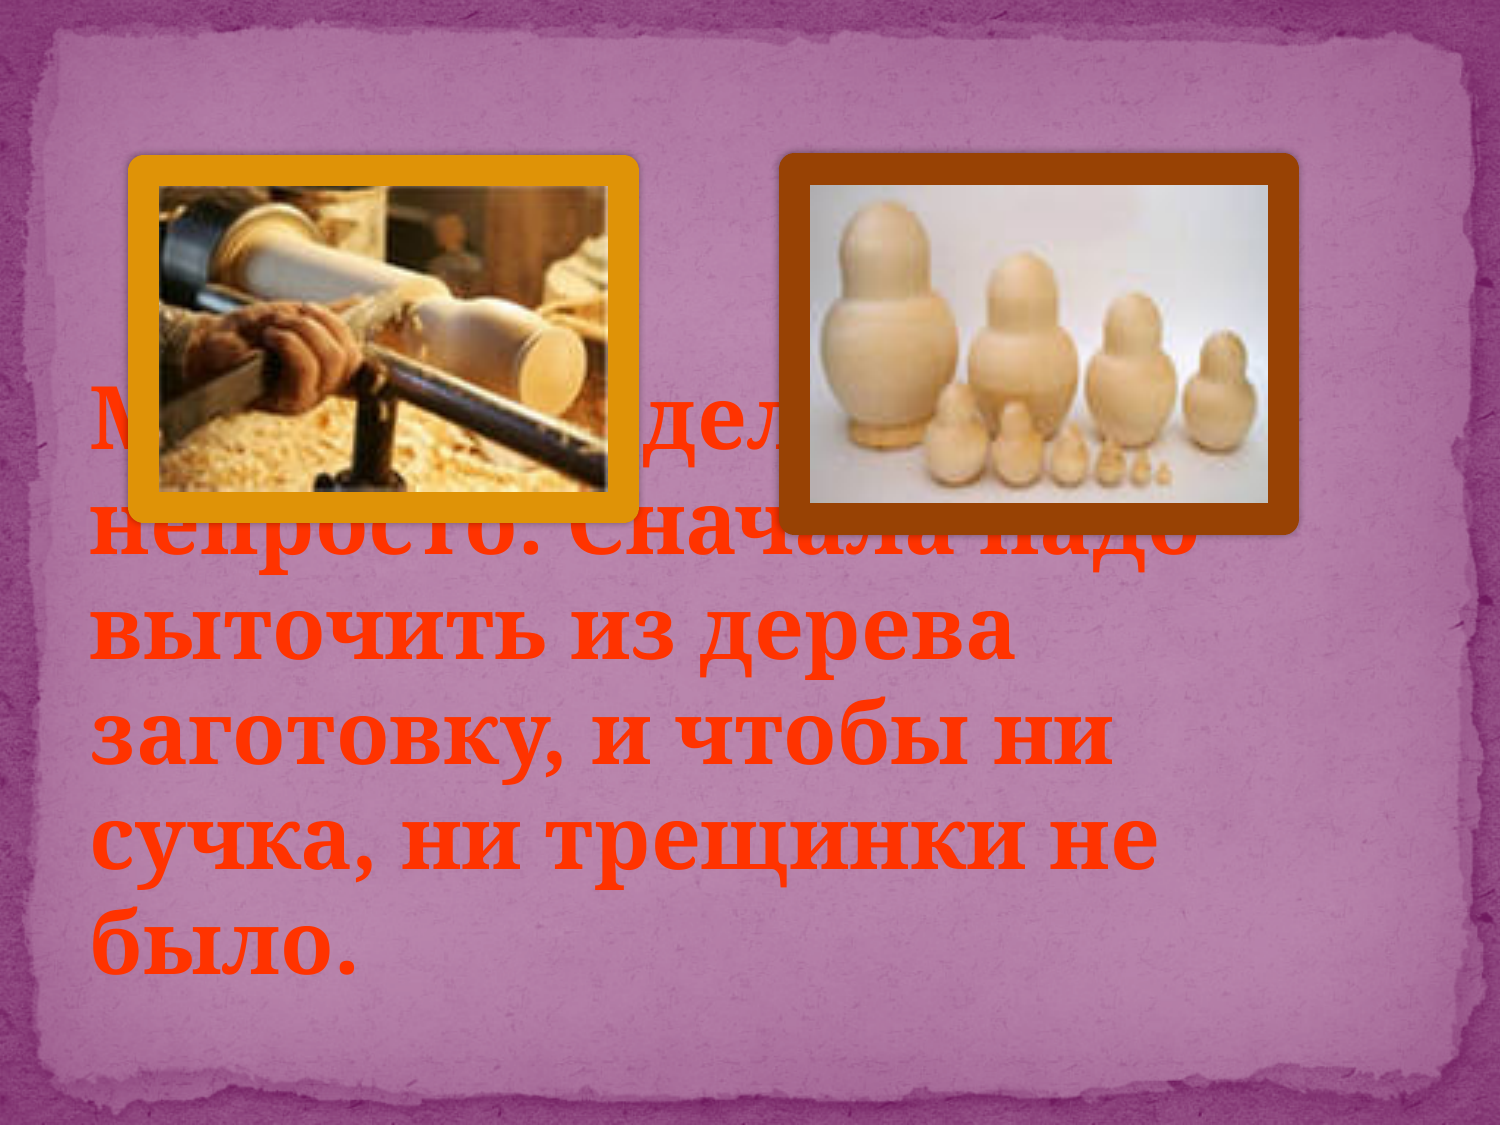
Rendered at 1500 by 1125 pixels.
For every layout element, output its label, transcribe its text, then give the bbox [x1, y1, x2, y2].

title Матрёшку сделать непросто. Сначала надо выточить из дерева заготовку, и чтобы ни сучка, ни трещинки не было. [74, 24, 1425, 1000]
picture [159, 186, 608, 492]
picture [810, 185, 1268, 503]
